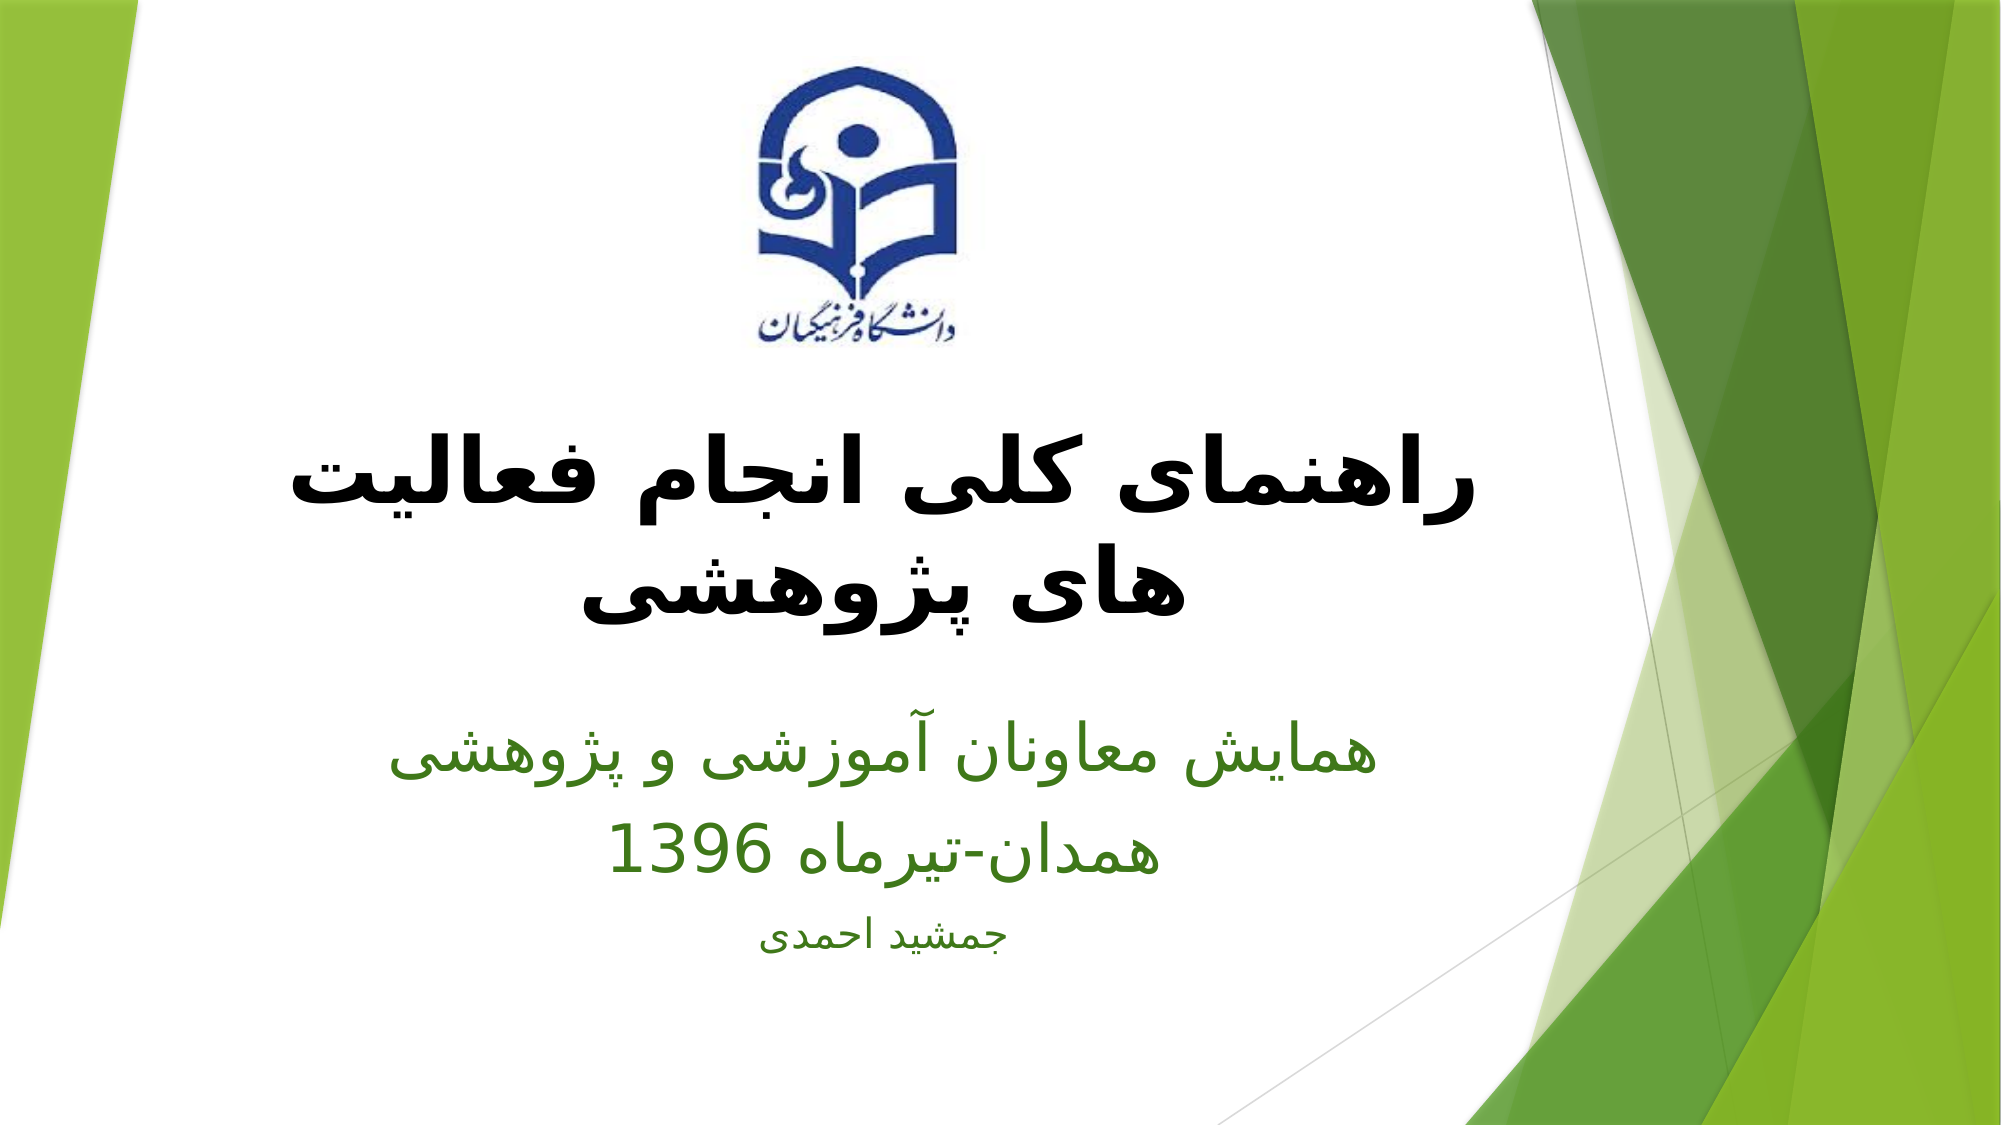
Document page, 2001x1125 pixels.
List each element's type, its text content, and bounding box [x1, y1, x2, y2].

title راهنمای کلی انجام فعالیت های پژوهشی [247, 56, 1522, 640]
picture [650, 55, 1070, 404]
subtitle همایش معاونان آموزشی و پژوهشی همدان-تیرماه 1396 جمشید احمدی [247, 697, 1522, 991]
